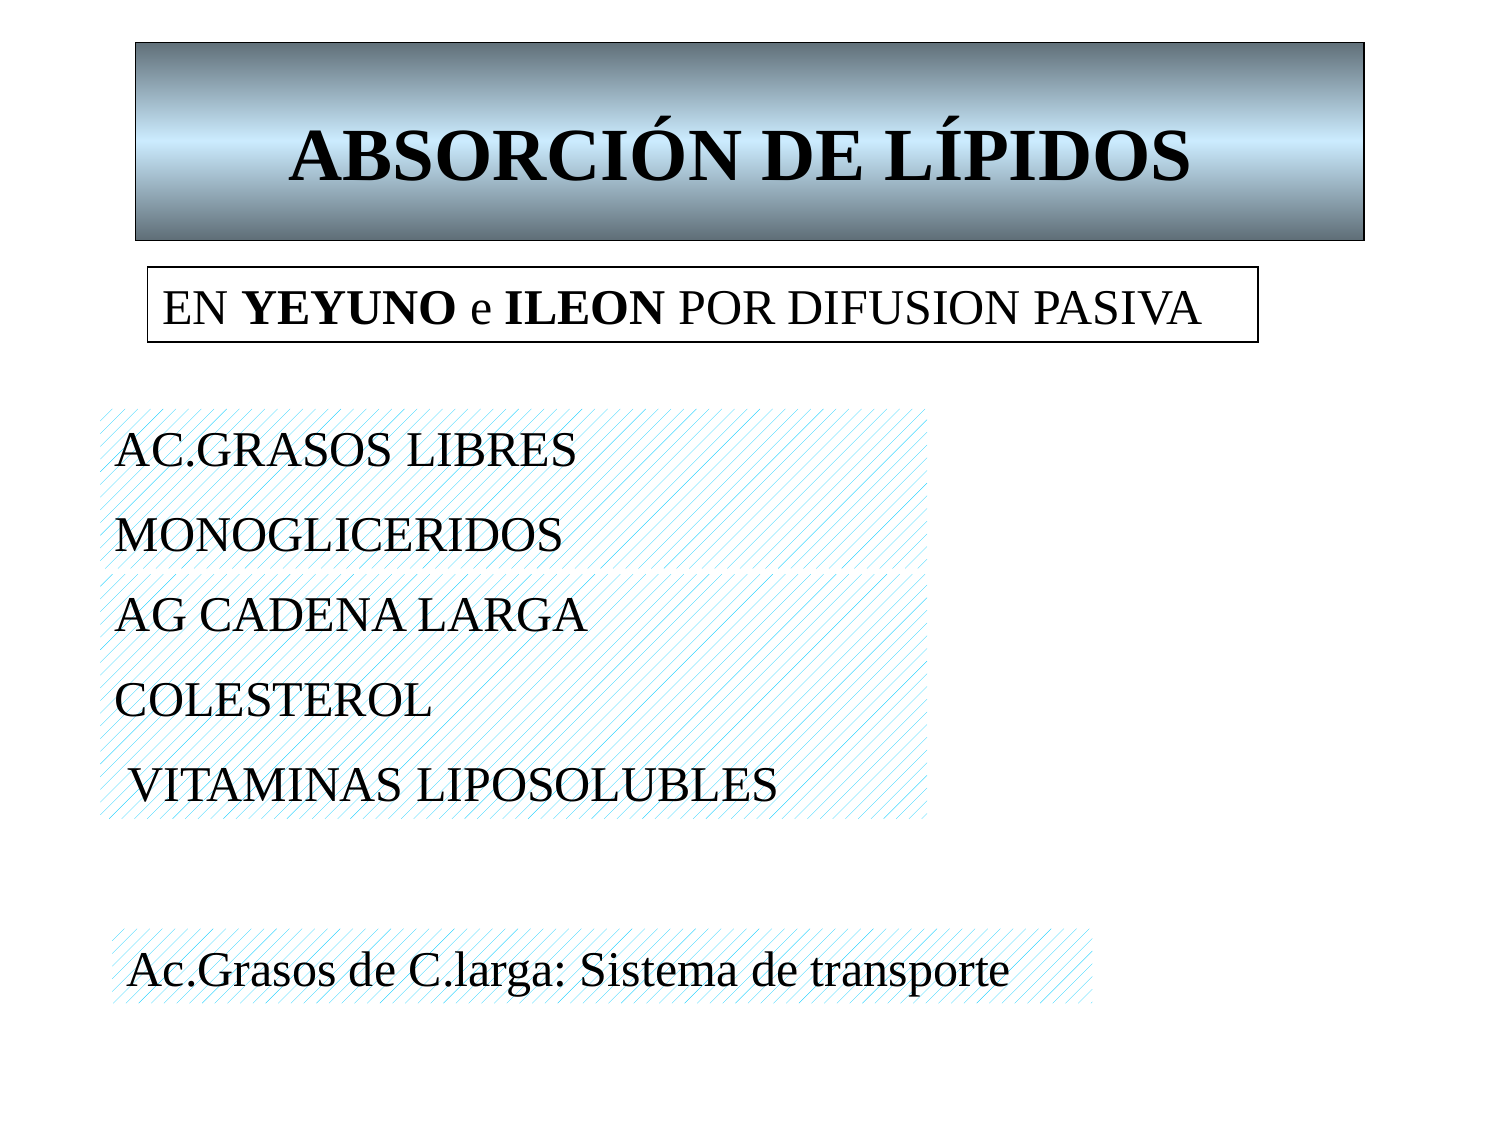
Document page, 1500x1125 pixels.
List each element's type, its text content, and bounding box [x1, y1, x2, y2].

text_box Ac.Grasos de C.larga: Sistema de transporte [112, 928, 1093, 1004]
text_box AG CADENA LARGA COLESTEROL VITAMINAS LIPOSOLUBLES [100, 574, 928, 819]
text_box ABSORCIÓN DE LÍPIDOS [135, 42, 1365, 241]
text_box EN YEYUNO e ILEON POR DIFUSION PASIVA [147, 267, 1258, 342]
text_box AC.GRASOS LIBRES MONOGLICERIDOS [100, 408, 928, 569]
